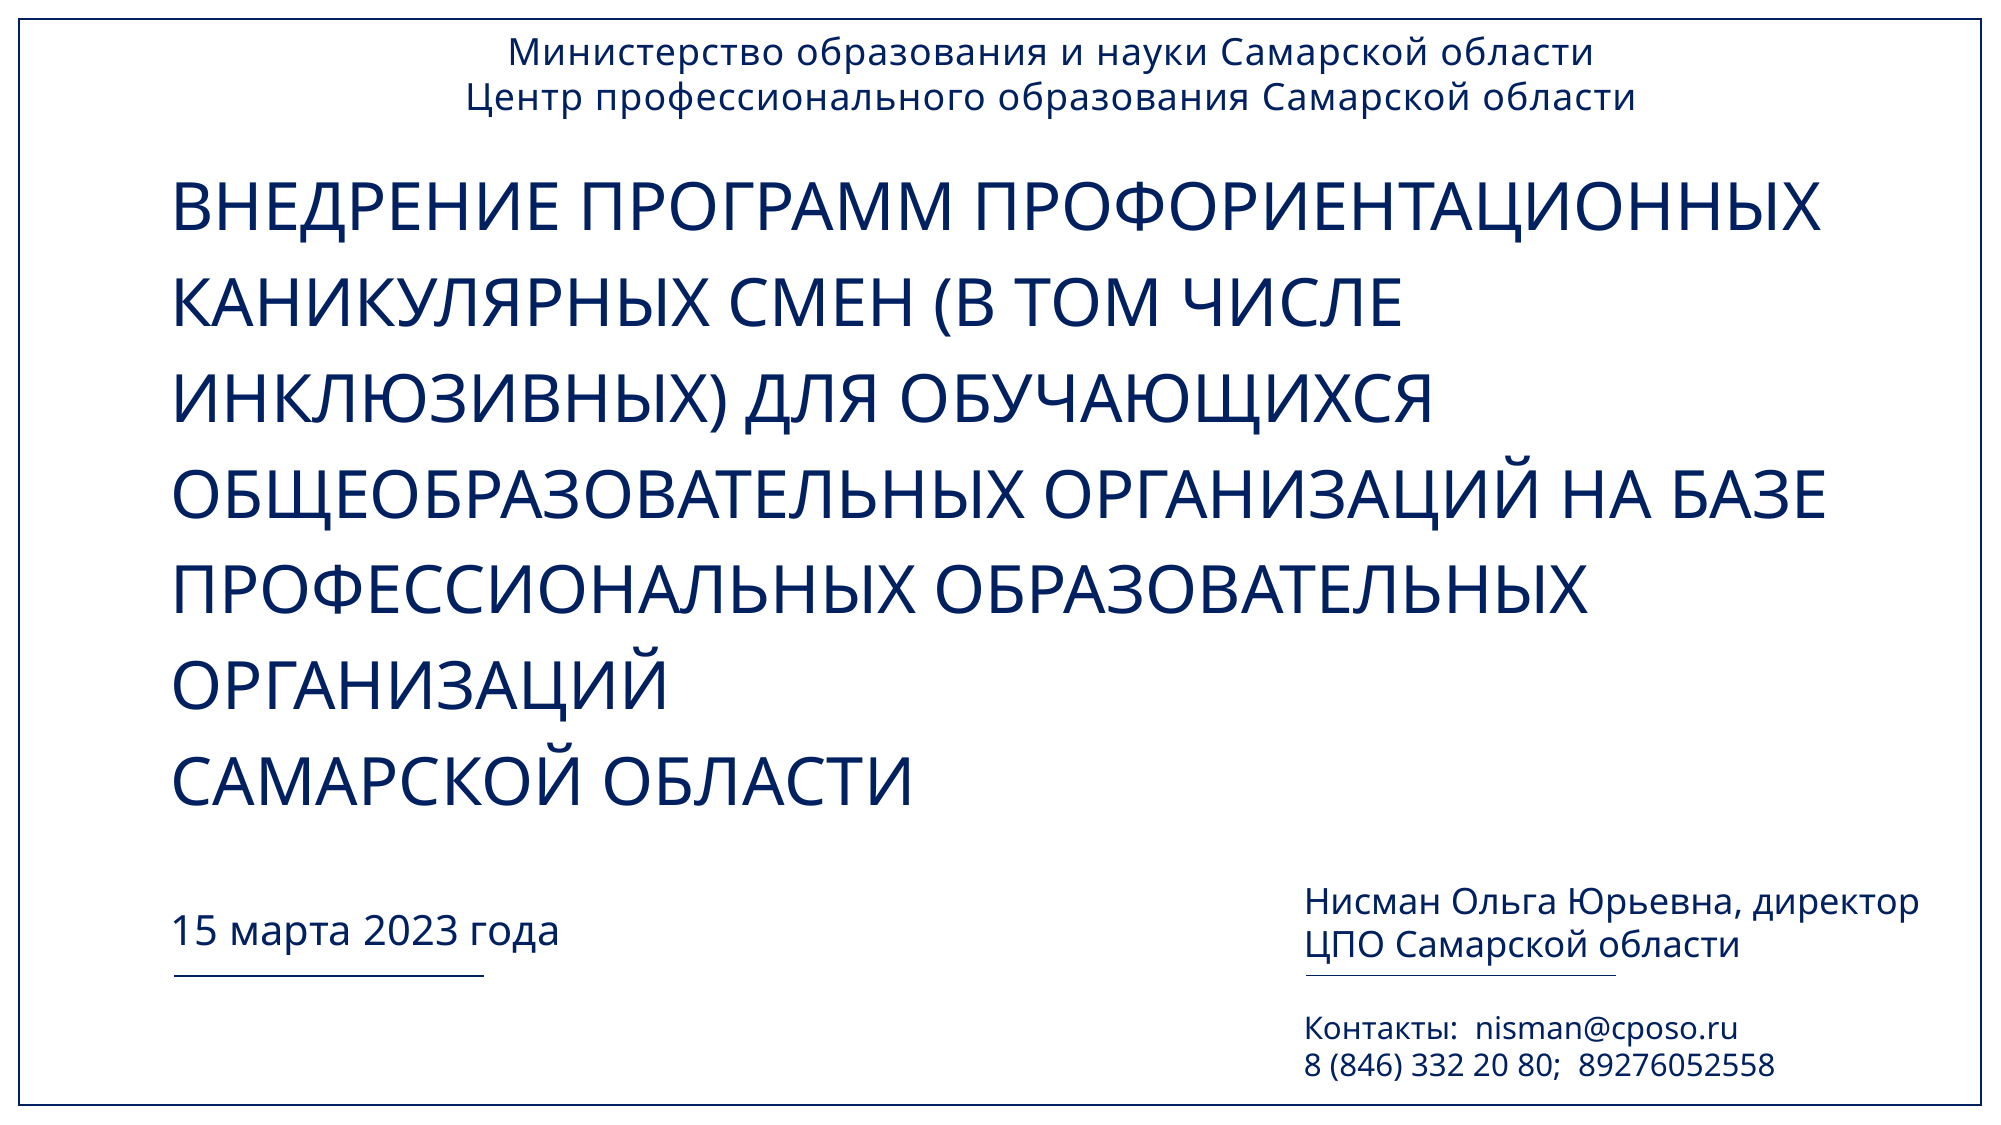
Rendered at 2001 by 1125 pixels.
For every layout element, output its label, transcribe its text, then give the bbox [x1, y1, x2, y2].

text_box [18, 18, 1982, 1106]
text_box 15 марта 2023 года [155, 896, 861, 1117]
text_box Нисман Ольга Юрьевна, директор ЦПО Самарской области Контакты: nisman@cposo.ru 8 (846) 332 20 80; 89276052558 [1288, 870, 1969, 1091]
text_box Министерство образования и науки Самарской области Центр профессионального образования Самарской области [102, 21, 1945, 126]
text_box ВНЕДРЕНИЕ ПРОГРАММ ПРОФОРИЕНТАЦИОННЫХ КАНИКУЛЯРНЫХ СМЕН (В ТОМ ЧИСЛЕ ИНКЛЮЗИВНЫХ) ДЛЯ ОБУЧАЮЩИХСЯ ОБЩЕОБРАЗОВАТЕЛЬНЫХ ОРГАНИЗАЦИЙ НА БАЗЕ ПРОФЕССИОНАЛЬНЫХ ОБРАЗОВАТЕЛЬНЫХ ОРГАНИЗАЦИЙ САМАРСКОЙ ОБЛАСТИ [155, 184, 1898, 783]
